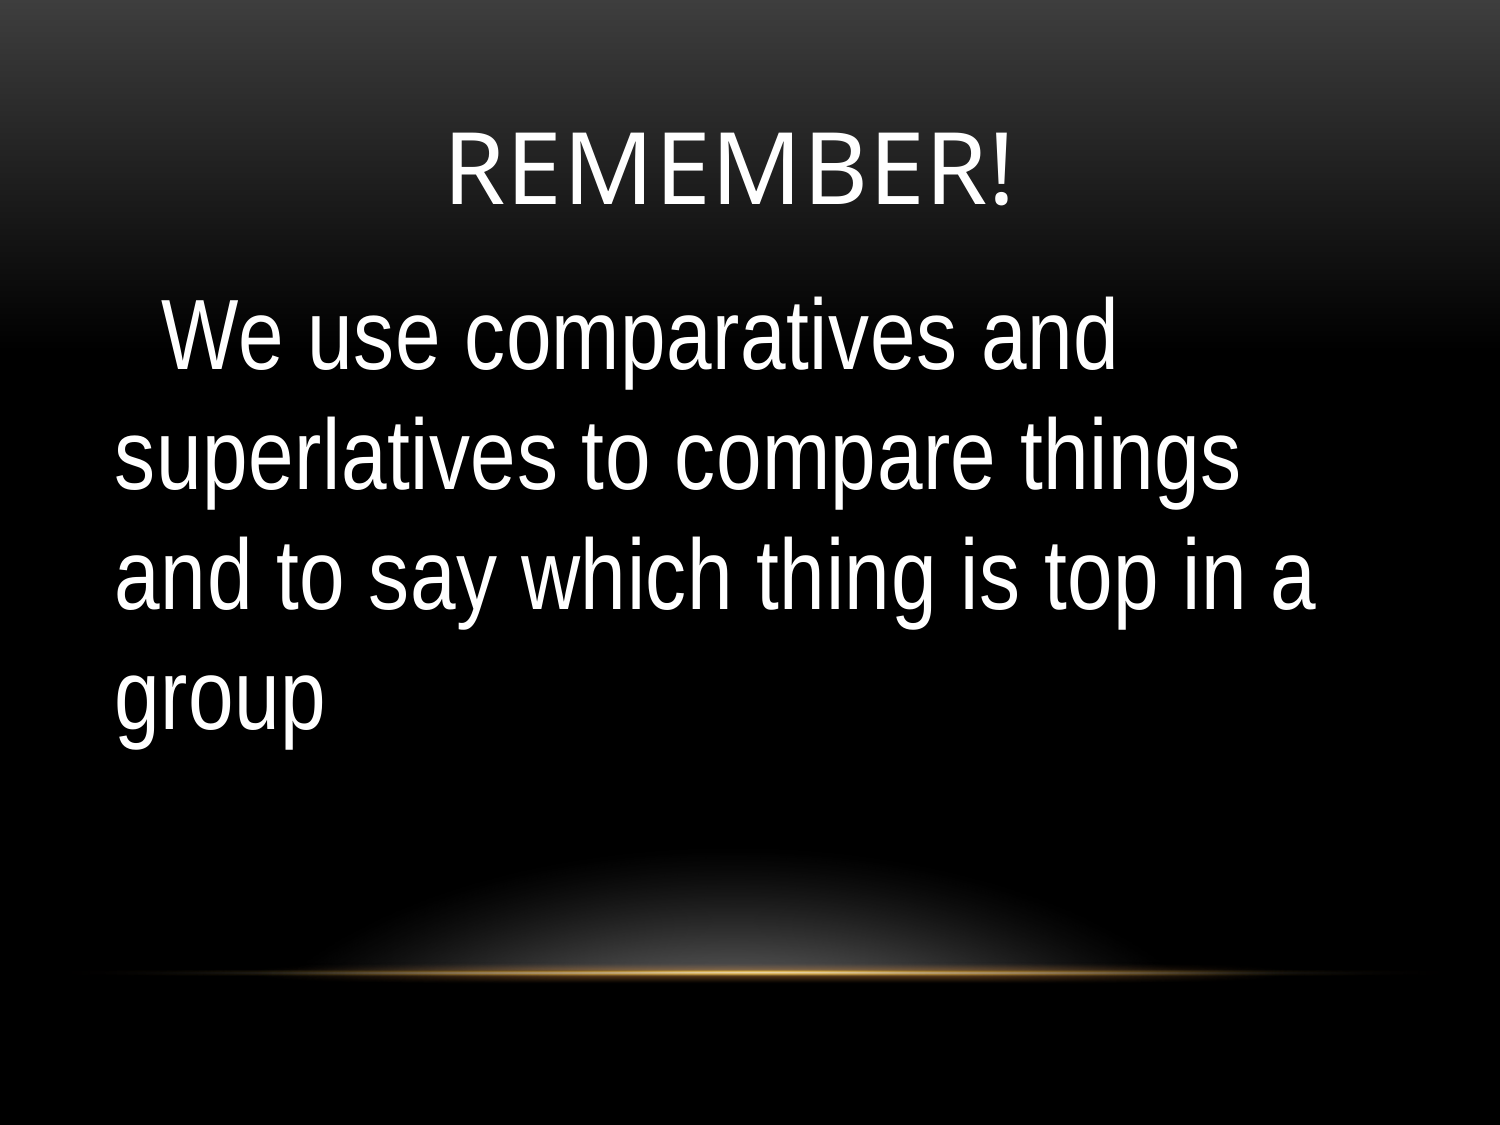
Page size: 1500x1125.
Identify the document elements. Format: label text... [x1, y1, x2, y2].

title Remember! [99, 45, 1400, 233]
picture [0, 0, 1500, 1125]
list We use comparatives and superlatives to compare things and to say which thing is top in a group [99, 262, 1400, 938]
